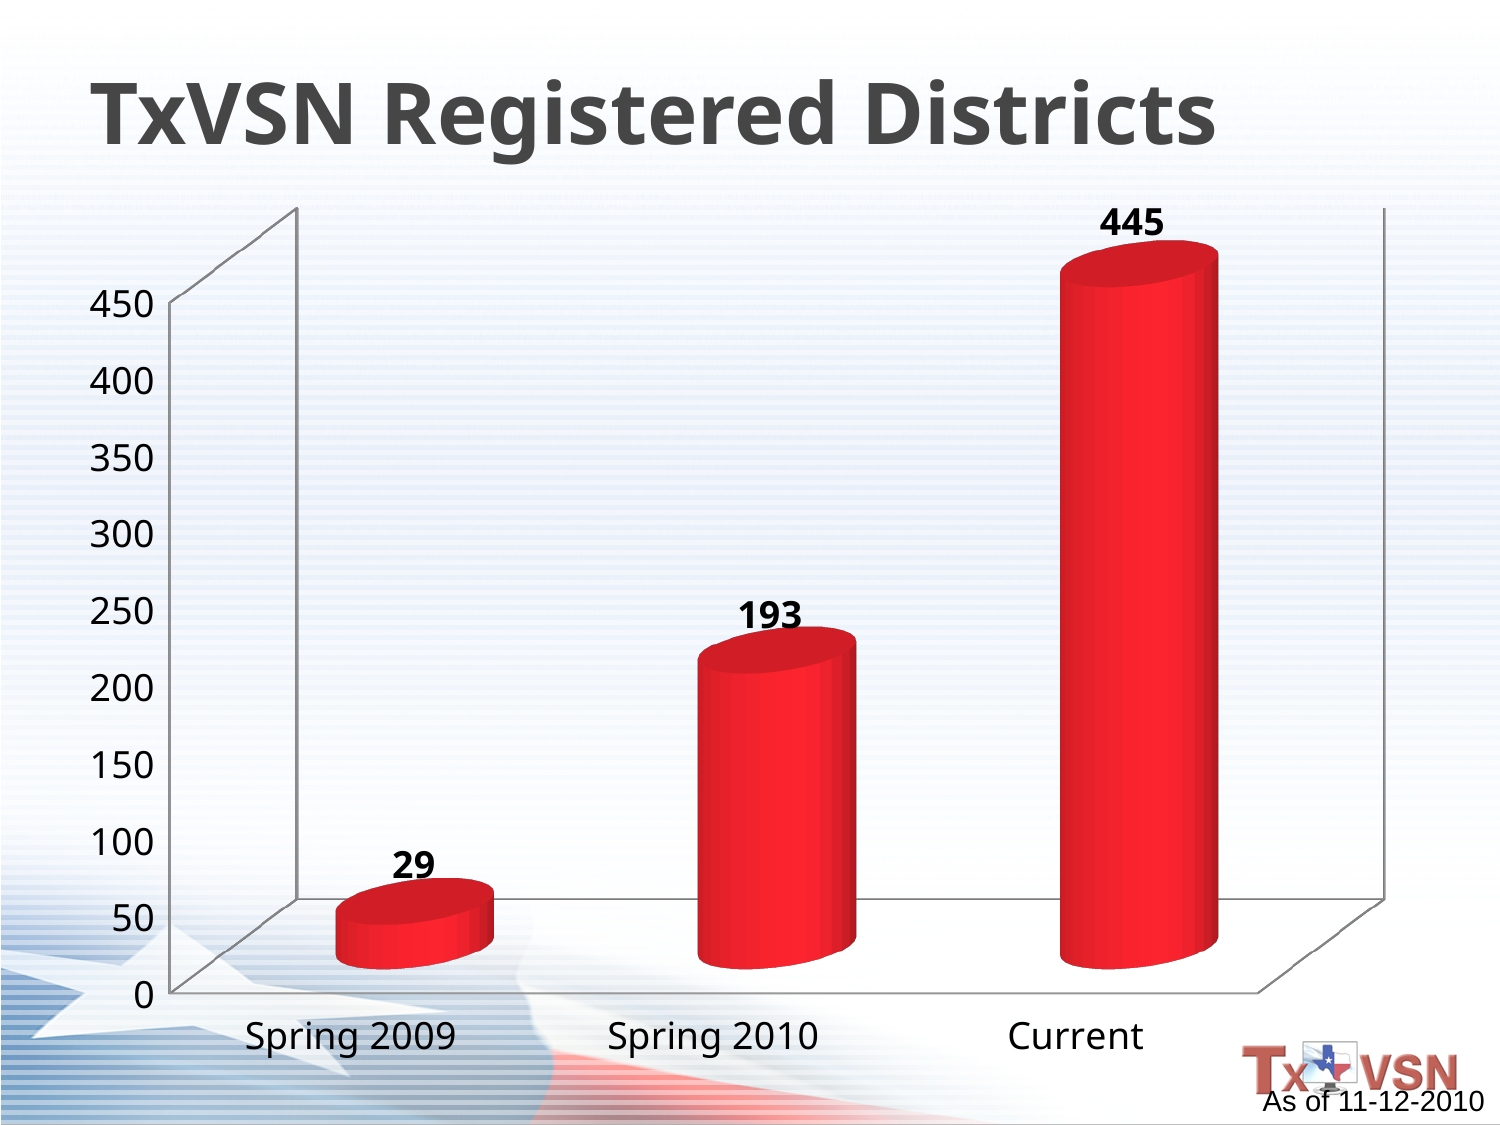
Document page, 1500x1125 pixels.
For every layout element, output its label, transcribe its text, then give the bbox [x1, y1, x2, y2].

picture [0, 0, 1500, 1125]
text_box As of 11-12-2010 [1199, 1074, 1500, 1125]
chart [62, 187, 1413, 1081]
title TxVSN Registered Districts [75, 45, 1425, 175]
